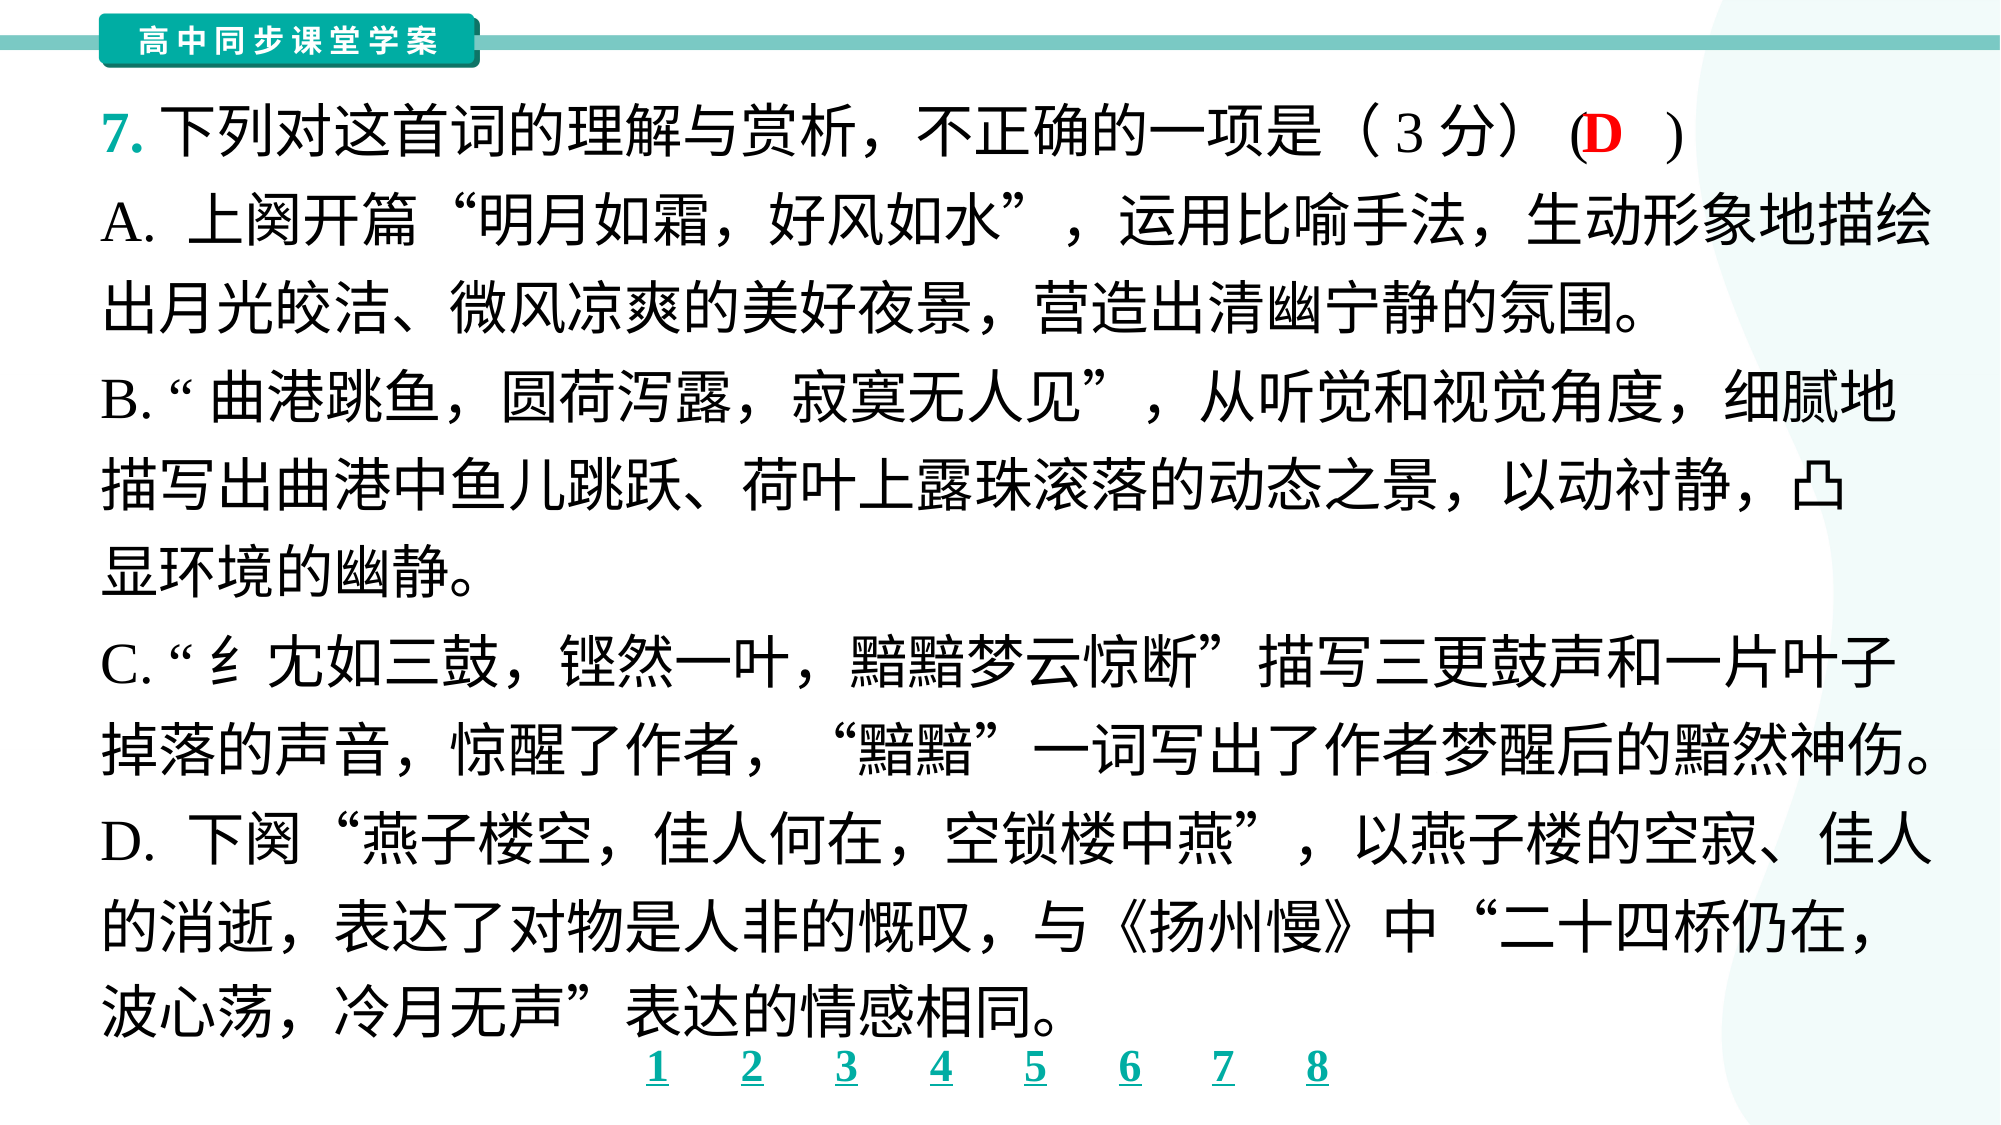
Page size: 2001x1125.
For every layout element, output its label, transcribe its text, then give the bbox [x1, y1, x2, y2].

picture [0, 0, 2000, 1125]
text_box D [1560, 76, 1646, 158]
text_box 7.下列对这首词的理解与赏析，不正确的一项是（3分）( ) [1646, 76, 1899, 157]
text_box 7.下列对这首词的理解与赏析，不正确的一项是（3分）( ) [100, 76, 1560, 157]
text_box A. 上阕开篇“明月如霜，好风如水”，运用比喻手法，生动形象地描绘 出月光皎洁、微风凉爽的美好夜景，营造出清幽宁静的氛围。 B. “曲港跳鱼，圆荷泻露，寂寞无人见”，从听觉和视觉角度，细腻地 描写出曲港中鱼儿跳跃、荷叶上露珠滚落的动态之景，以动衬静，凸 显环境的幽静。 C. “纟冘如三鼓，铿然一叶，黯黯梦云惊断”描写三更鼓声和一片叶子 掉落的声音，惊醒了作者，“黯黯”一词写出了作者梦醒后的黯然神伤。 D. 下阕“燕子楼空，佳人何在，空锁楼中燕”，以燕子楼的空寂、佳人 的消逝，表达了对物是人非的慨叹，与《扬州慢》中“二十四桥仍在， 波心荡，冷月无声”表达的情感相同。 [100, 165, 1899, 1039]
